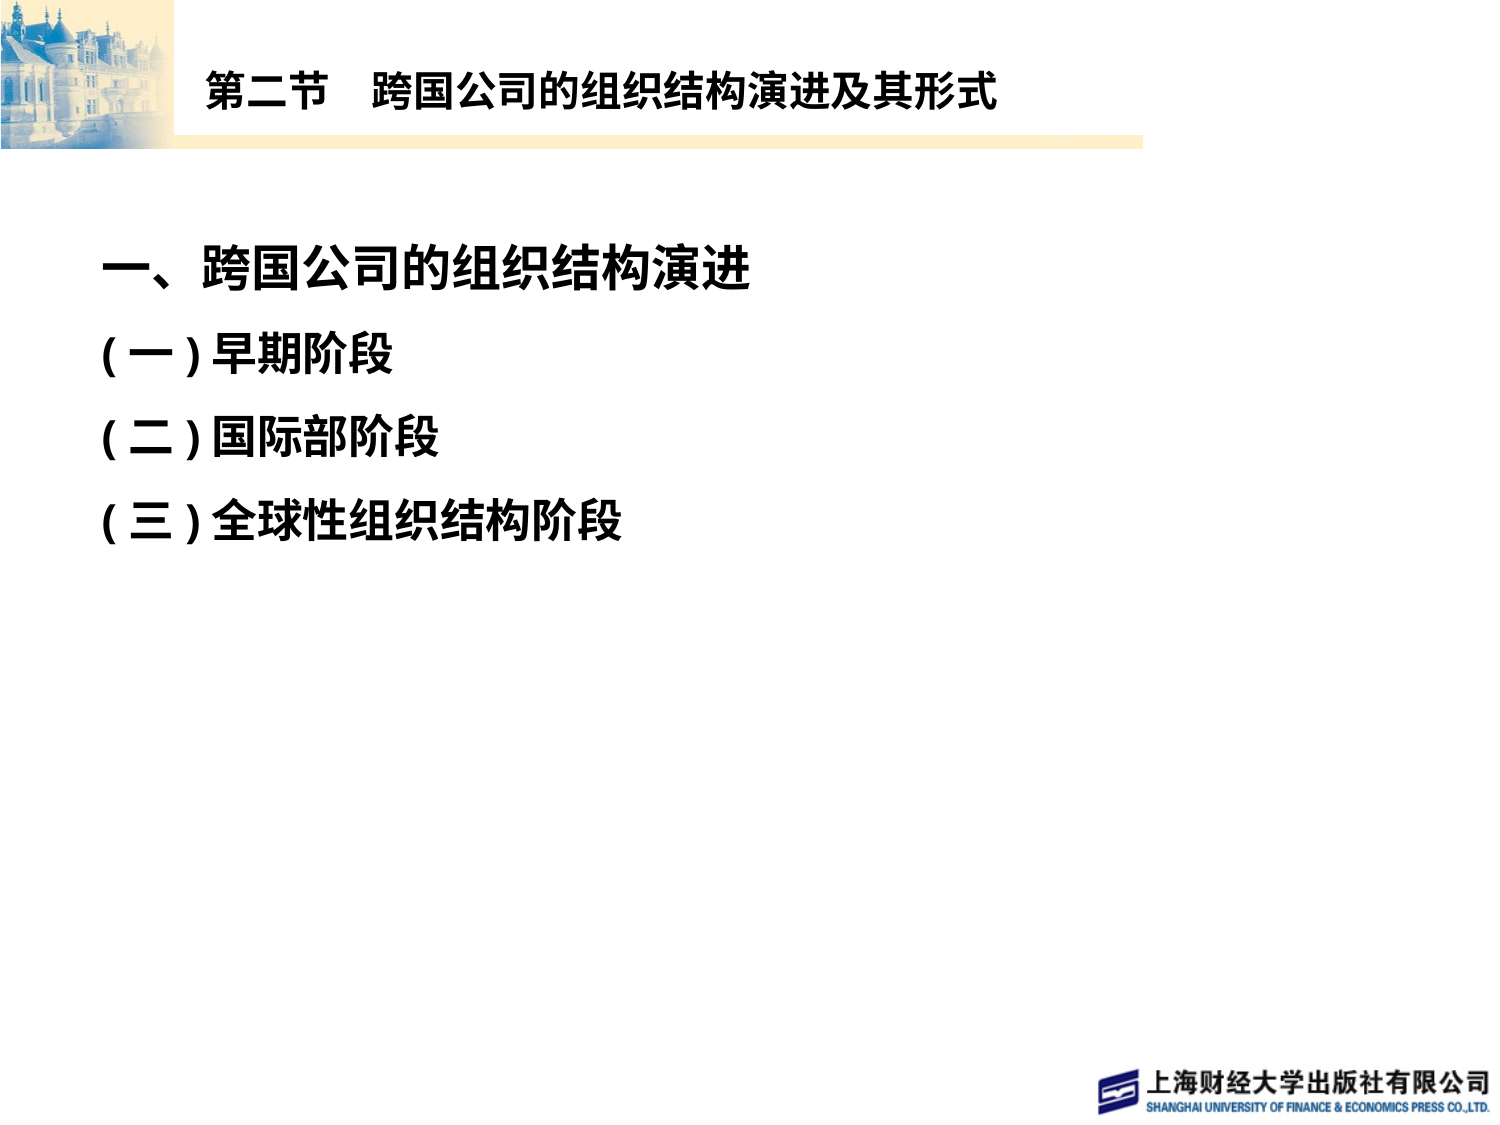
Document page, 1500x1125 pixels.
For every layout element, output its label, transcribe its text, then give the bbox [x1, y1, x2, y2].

picture [0, 0, 1143, 149]
picture [1097, 1065, 1494, 1120]
list 一、跨国公司的组织结构演进 (一)早期阶段 (二)国际部阶段 (三)全球性组织结构阶段 [86, 207, 1425, 1071]
title 第二节 跨国公司的组织结构演进及其形式 [189, 36, 1262, 143]
